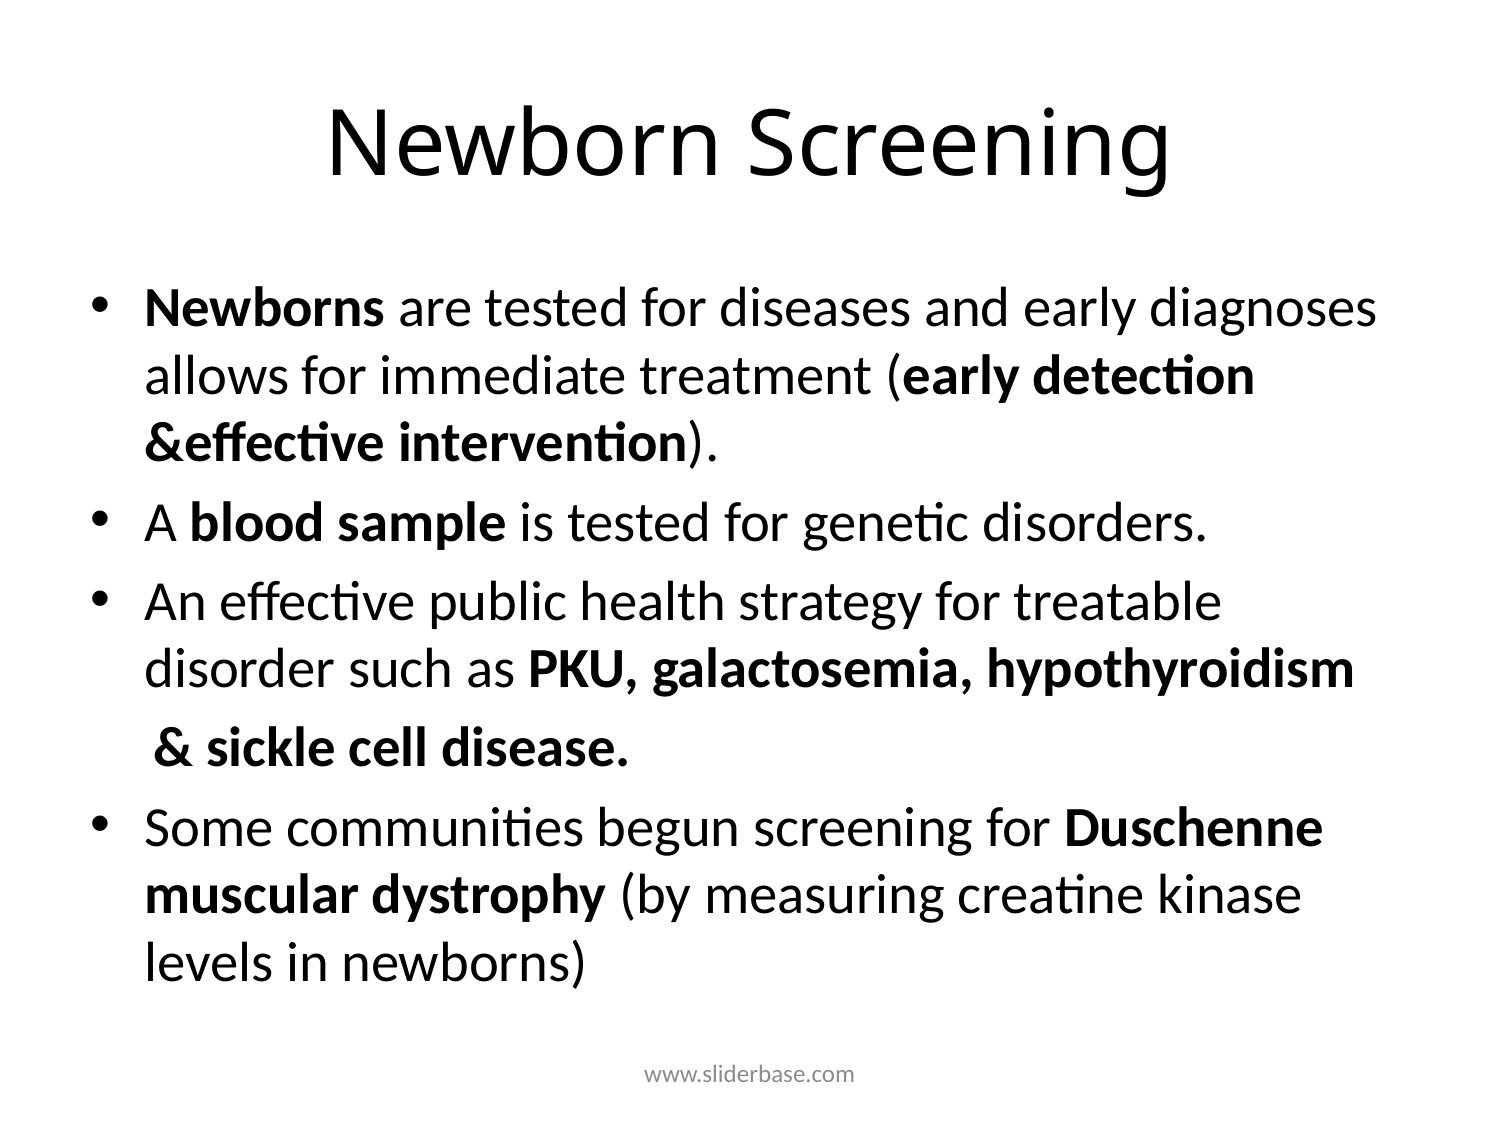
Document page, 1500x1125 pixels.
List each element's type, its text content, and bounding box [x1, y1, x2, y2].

title Newborn Screening [75, 45, 1425, 233]
list Newborns are tested for diseases and early diagnoses allows for immediate treatment (early detection &effective intervention). A blood sample is tested for genetic disorders. An effective public health strategy for treatable disorder such as PKU, galactosemia, hypothyroidism & sickle cell disease. Some communities begun screening for Duschenne muscular dystrophy (by measuring creatine kinase levels in newborns) [75, 262, 1425, 1005]
footer www.sliderbase.com [512, 1042, 988, 1103]
